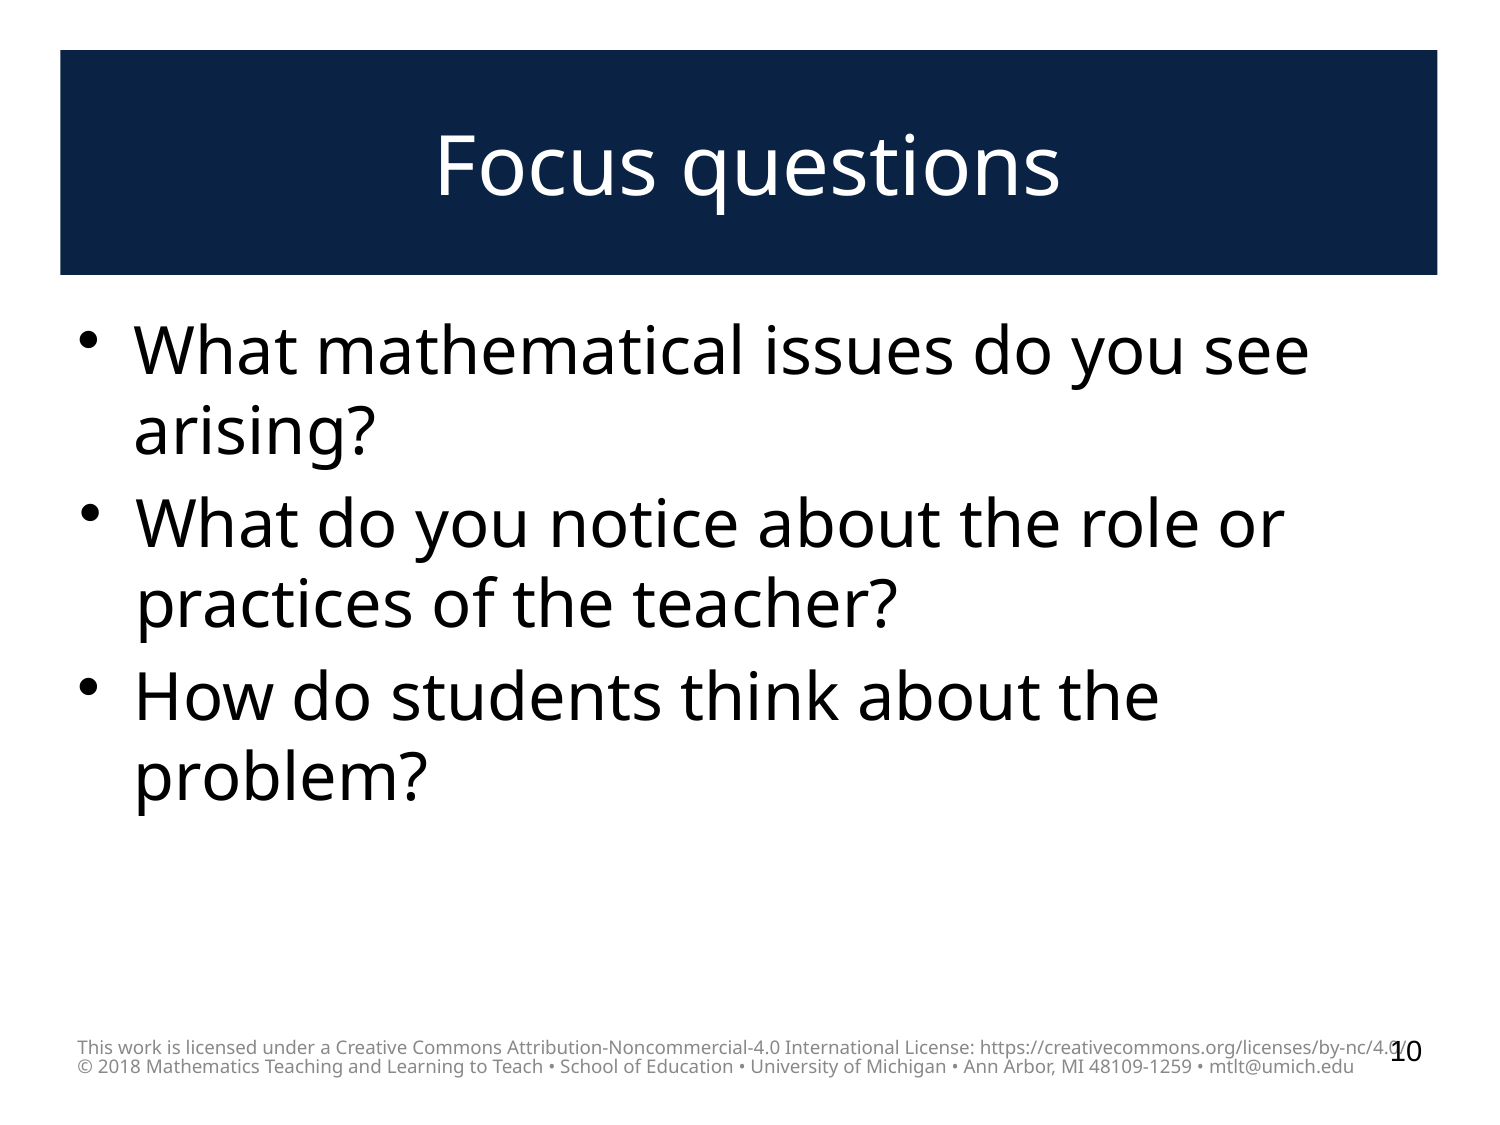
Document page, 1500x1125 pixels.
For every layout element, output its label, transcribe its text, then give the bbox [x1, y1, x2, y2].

list What mathematical issues do you see arising? What do you notice about the role or practices of the teacher? How do students think about the problem? [62, 299, 1438, 1005]
footer This work is licensed under a Creative Commons Attribution-Noncommercial-4.0 International License: https://creativecommons.org/licenses/by-nc/4.0/ © 2018 Mathematics Teaching and Learning to Teach • School of Education • University of Michigan • Ann Arbor, MI 48109-1259 • mtlt@umich.edu [62, 1009, 1438, 1088]
title Focus questions [60, 50, 1438, 275]
